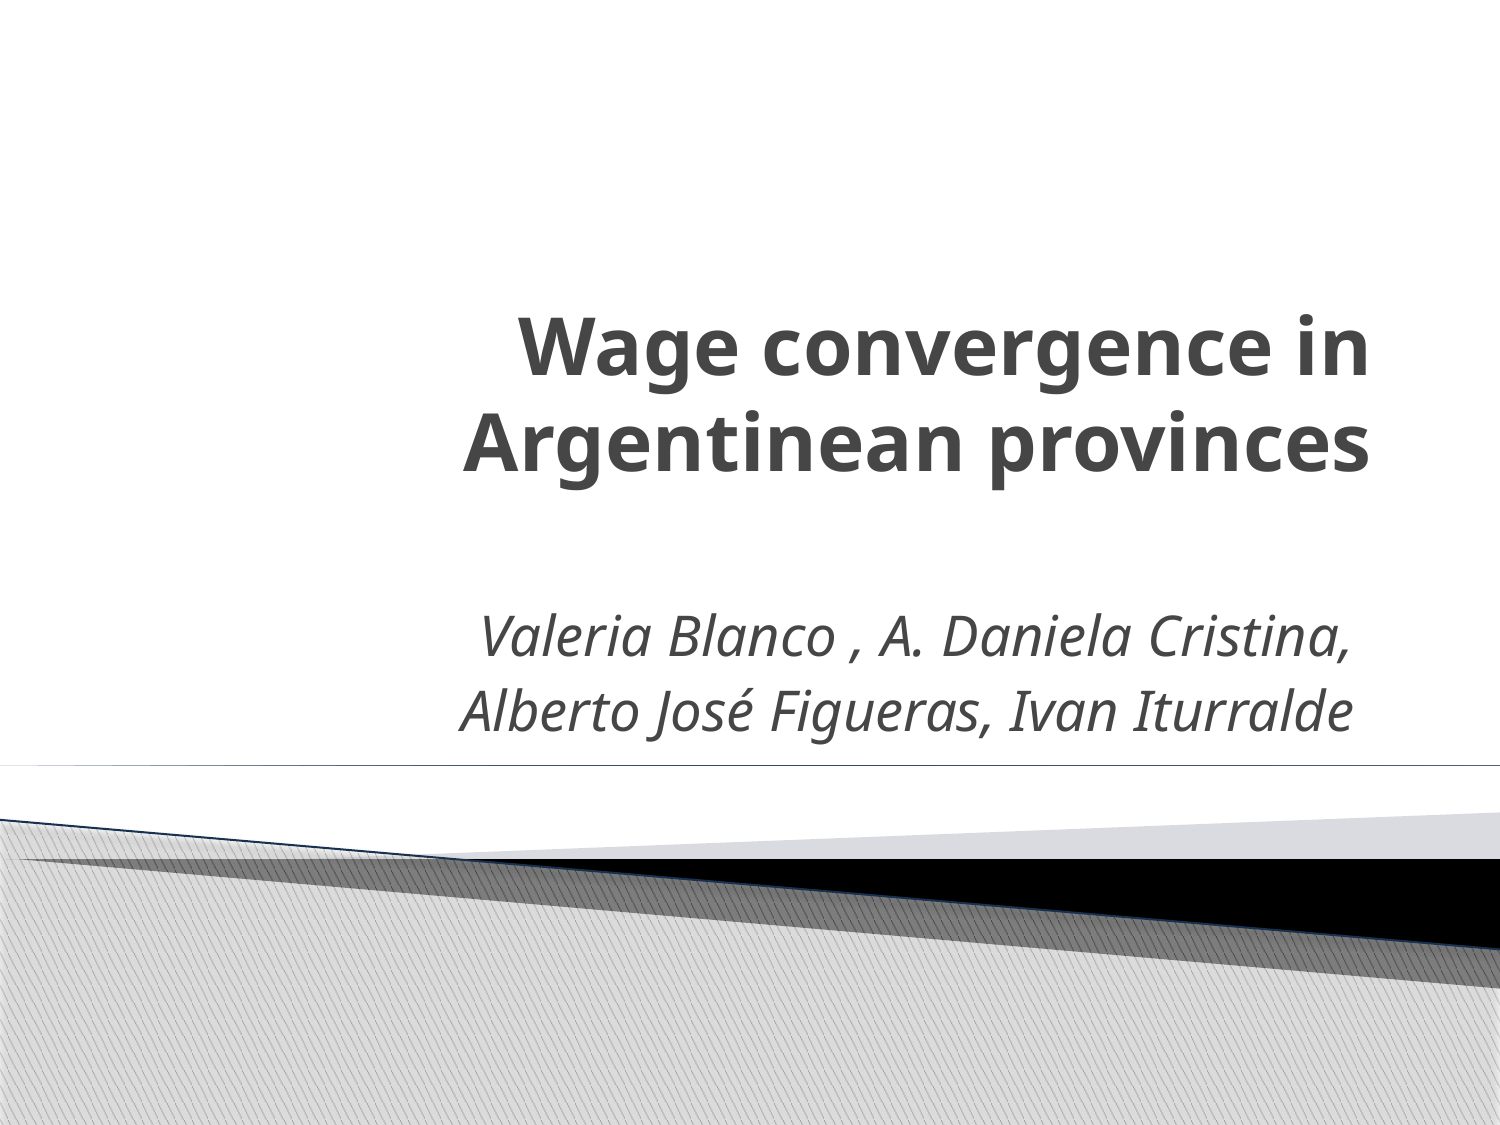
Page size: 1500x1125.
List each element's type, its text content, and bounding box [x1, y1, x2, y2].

subtitle Valeria Blanco , A. Daniela Cristina, Alberto José Figueras, Ivan Iturralde [112, 592, 1388, 790]
picture [5, 859, 1500, 989]
title Wage convergence in Argentinean provinces [112, 287, 1388, 588]
